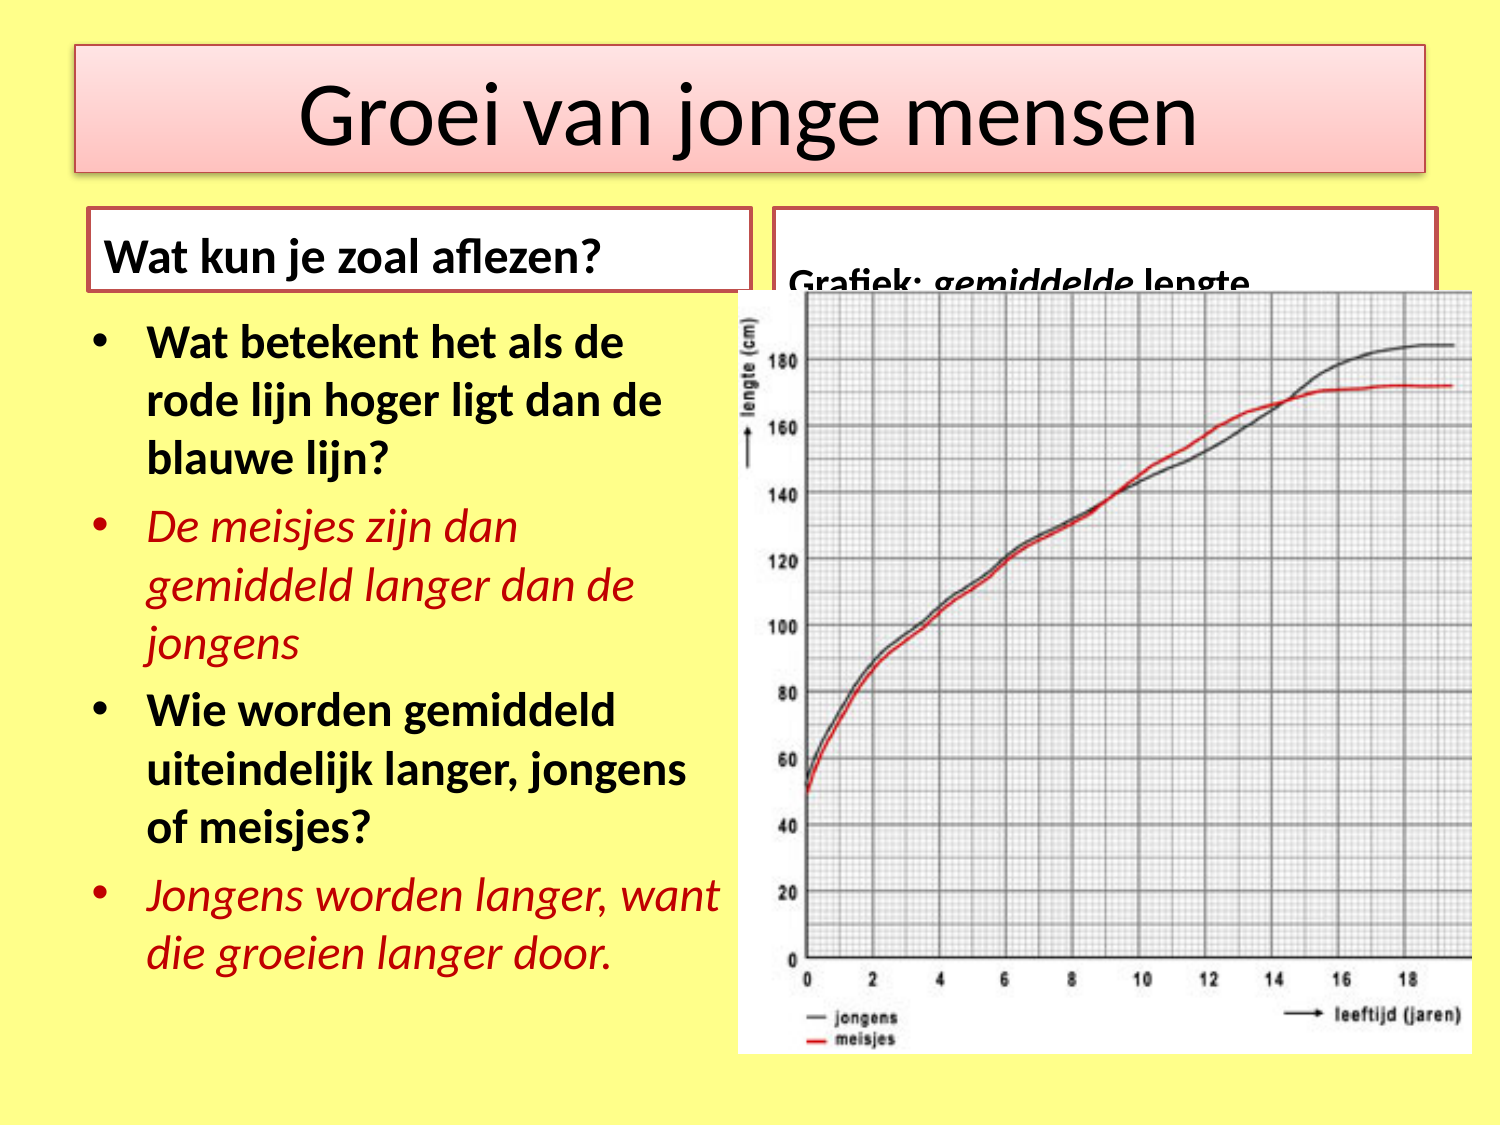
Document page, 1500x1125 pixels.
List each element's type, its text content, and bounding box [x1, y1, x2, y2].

list Grafiek: gemiddelde lengte [772, 206, 1439, 289]
picture [737, 290, 1472, 1055]
list Wat betekent het als de rode lijn hoger ligt dan de blauwe lijn? De meisjes zijn dan gemiddeld langer dan de jongens Wie worden gemiddeld uiteindelijk langer, jongens of meisjes? Jongens worden langer, want die groeien langer door. [76, 302, 732, 1047]
list Wat kun je zoal aflezen? [86, 206, 753, 293]
title Groei van jonge mensen [74, 44, 1426, 173]
